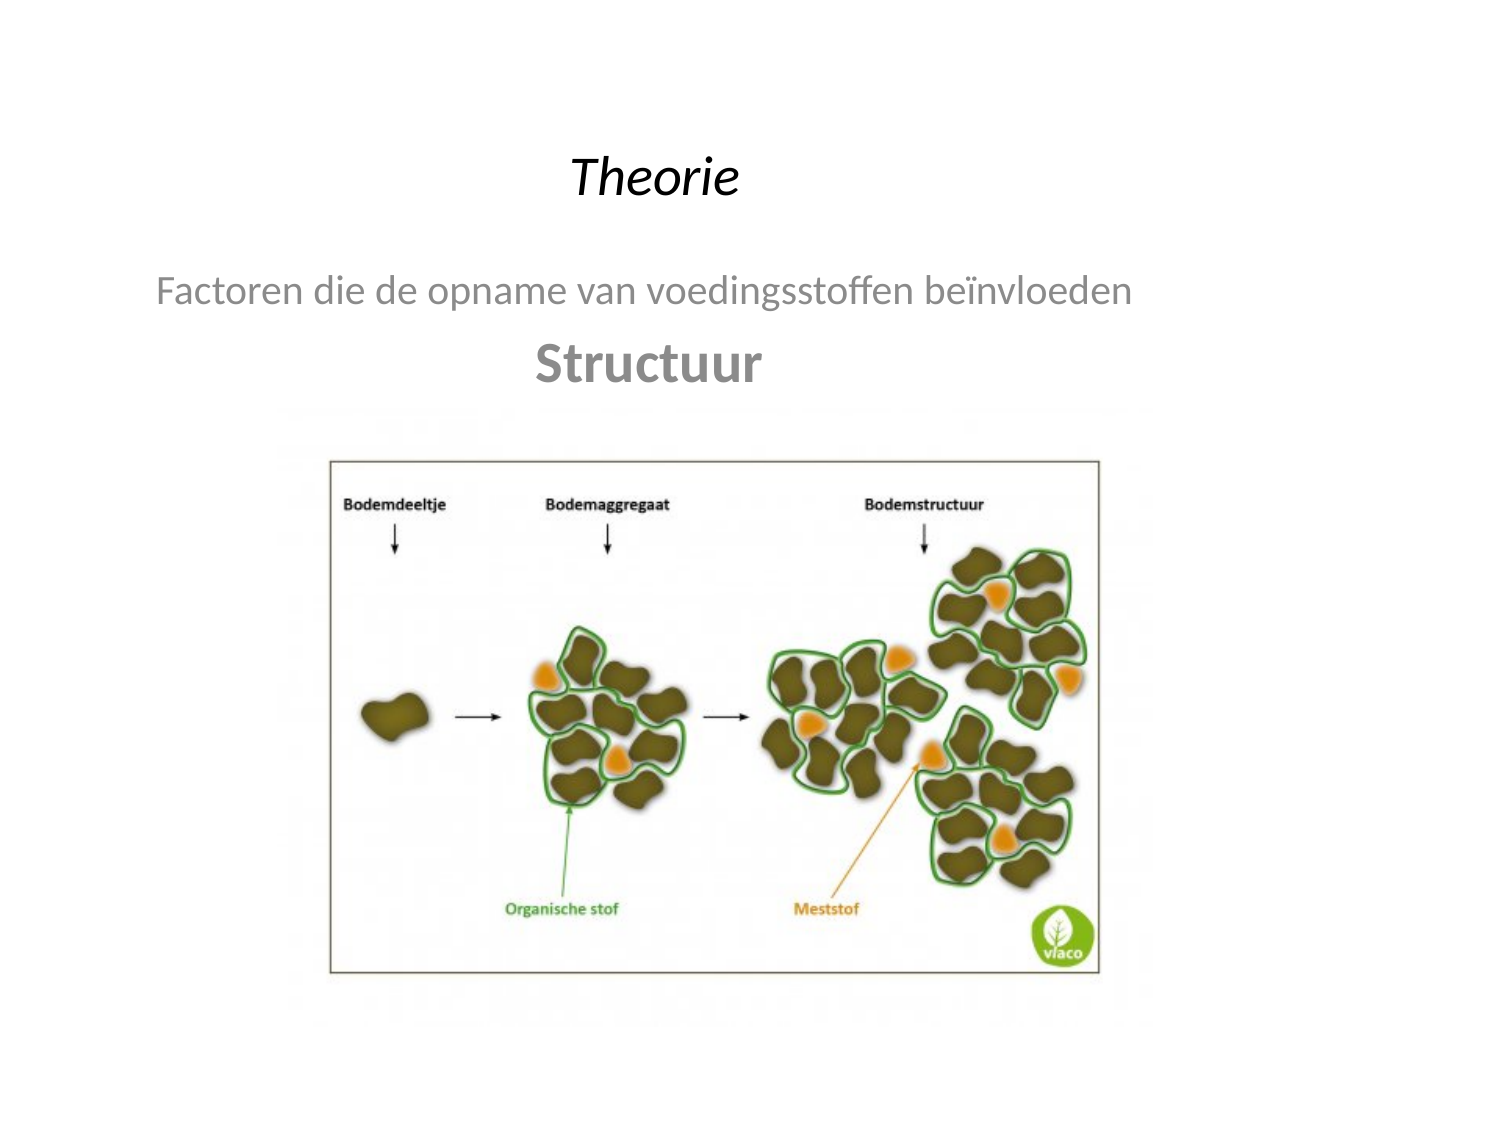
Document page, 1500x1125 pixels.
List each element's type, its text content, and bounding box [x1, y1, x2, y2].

picture [277, 408, 1153, 1027]
title Theorie [112, 101, 1199, 244]
subtitle Factoren die de opname van voedingsstoffen beïnvloeden Structuur [64, 255, 1235, 882]
